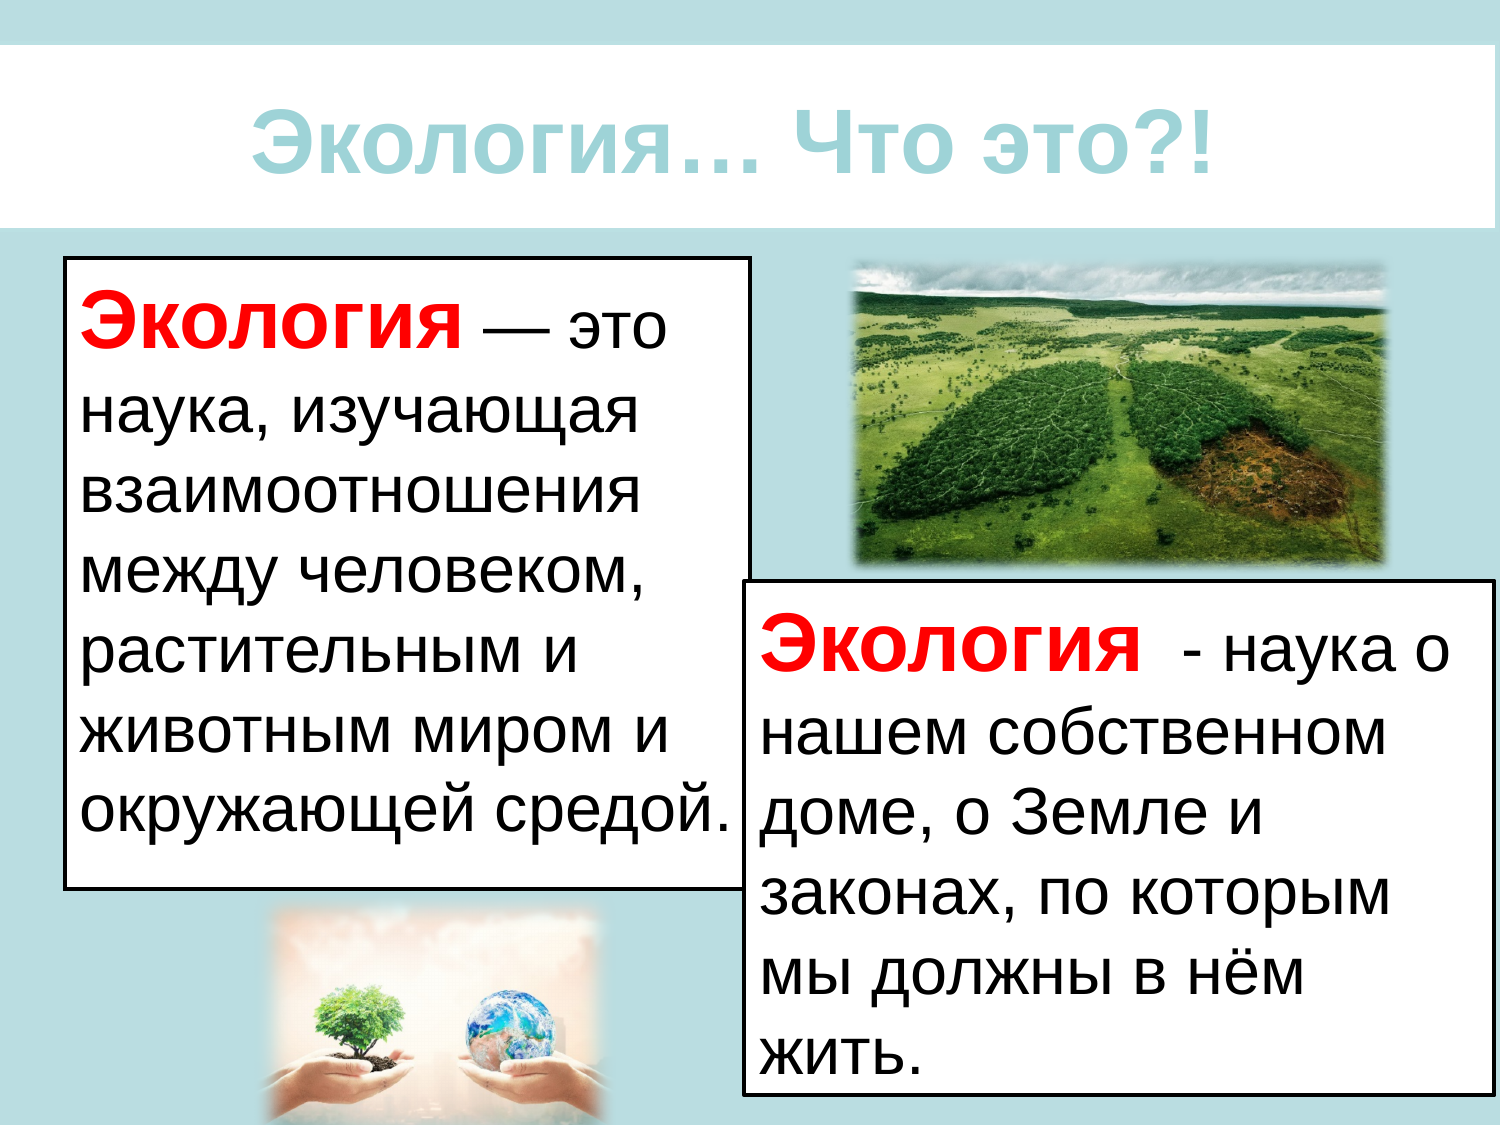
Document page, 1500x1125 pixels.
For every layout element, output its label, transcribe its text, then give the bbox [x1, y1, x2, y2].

title Экология… Что это?! [0, 41, 1499, 232]
picture [845, 253, 1394, 575]
picture [253, 888, 618, 1125]
list Экология — это наука, изучающая взаимоотношения между человеком, растительным и животным миром и окружающей средой. [63, 256, 752, 891]
text_box Экология - наука о нашем собственном доме, о Земле и законах, по которым мы должны в нём жить. [742, 579, 1496, 1097]
